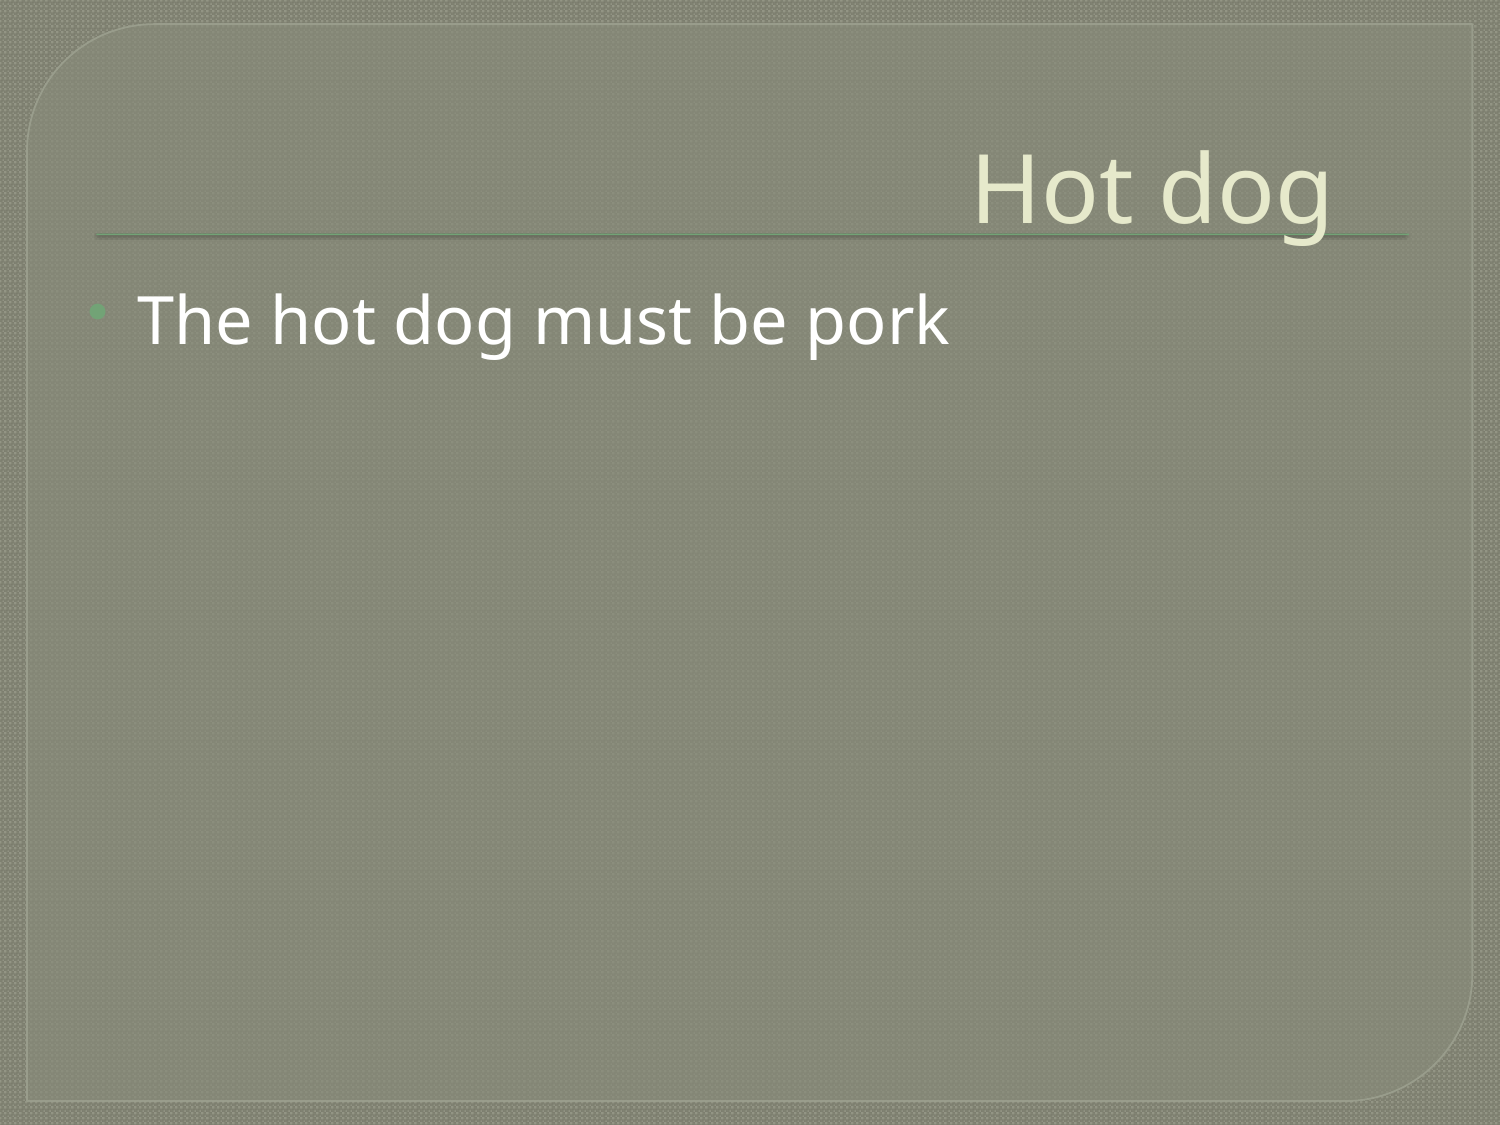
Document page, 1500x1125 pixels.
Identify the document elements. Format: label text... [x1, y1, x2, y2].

title Hot dog [0, 62, 1350, 250]
list The hot dog must be pork [75, 270, 1425, 1013]
